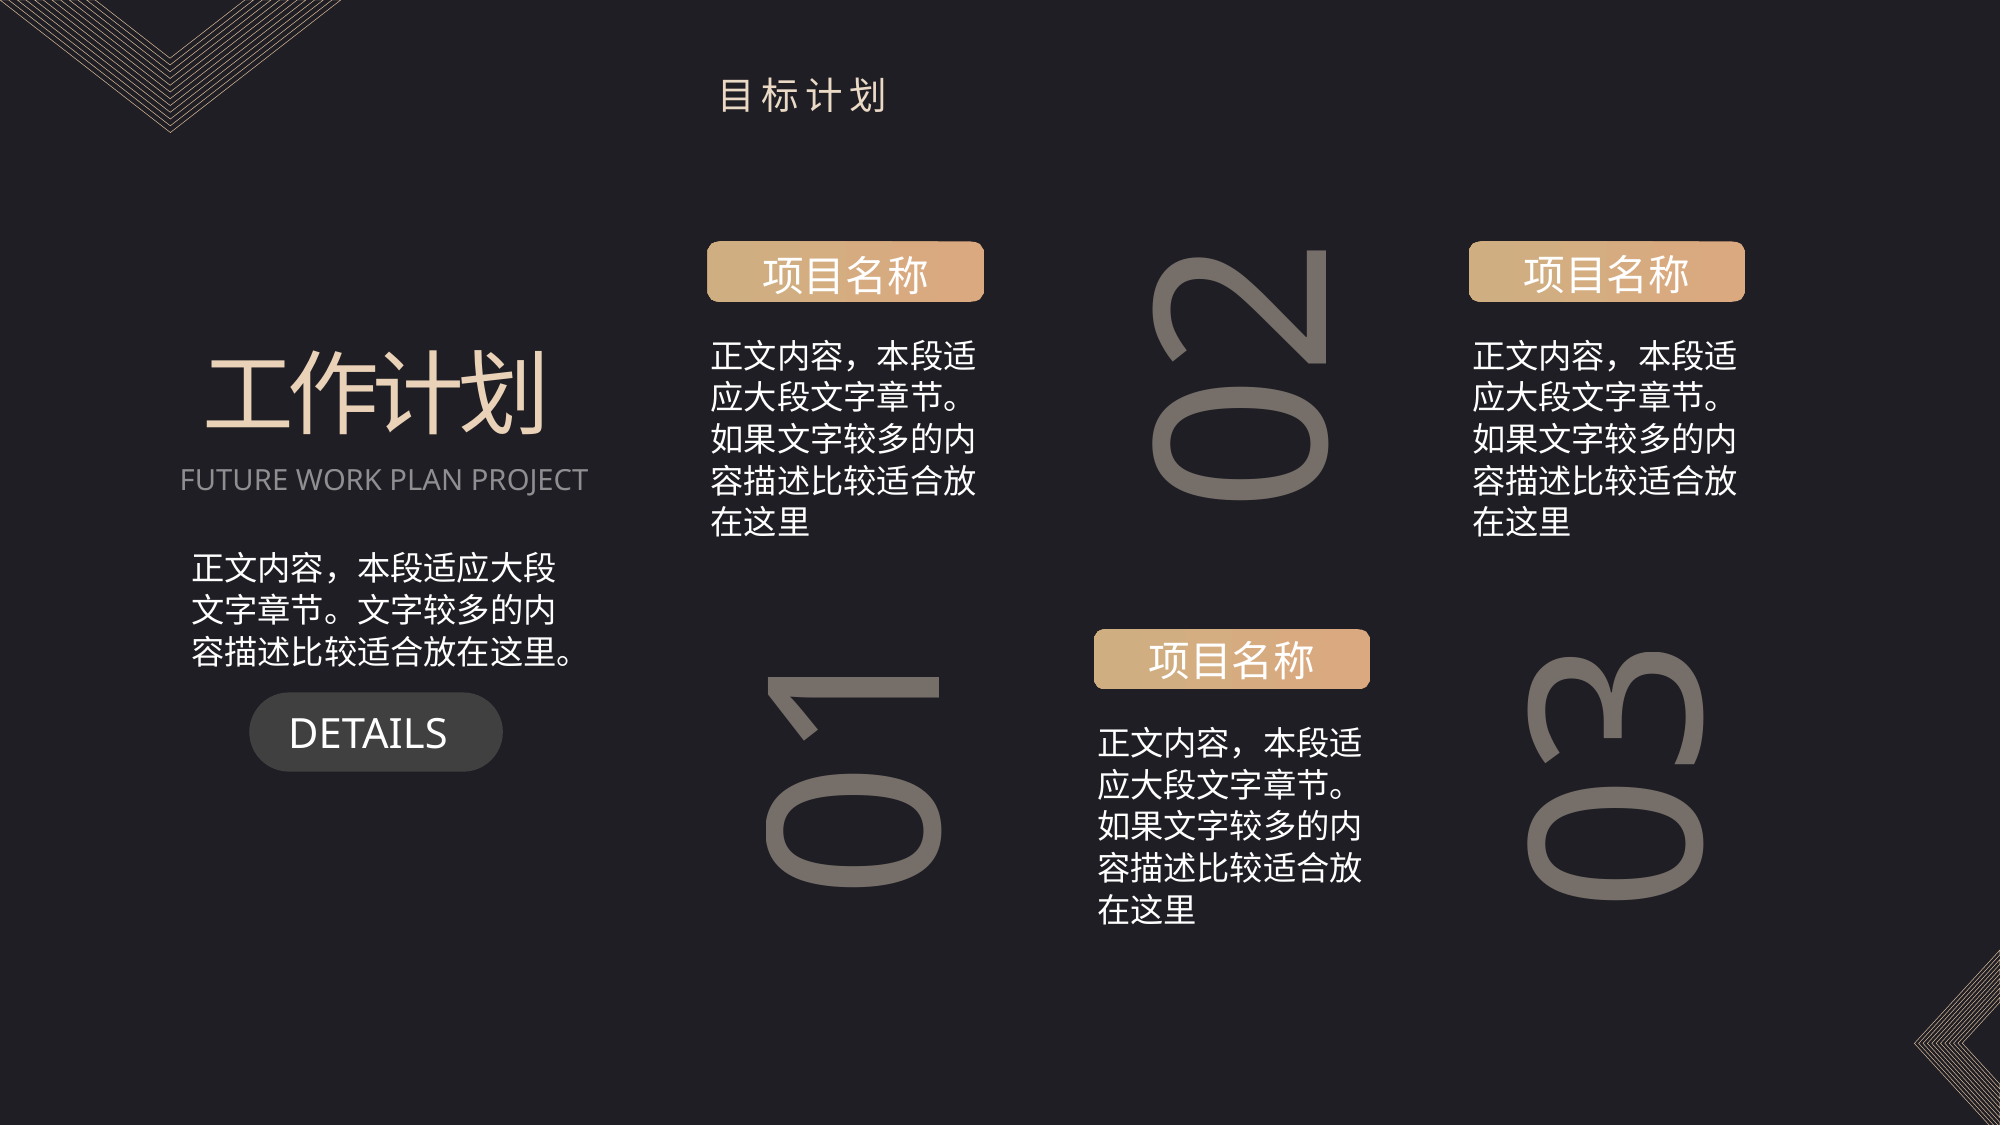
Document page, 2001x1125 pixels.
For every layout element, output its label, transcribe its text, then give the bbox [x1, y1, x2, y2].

text_box [0, 0, 343, 134]
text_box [692, 241, 999, 920]
text_box [1912, 948, 2000, 1125]
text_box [148, 328, 621, 772]
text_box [1454, 241, 1760, 933]
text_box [1079, 218, 1385, 939]
text_box 目标计划 [703, 64, 1267, 125]
